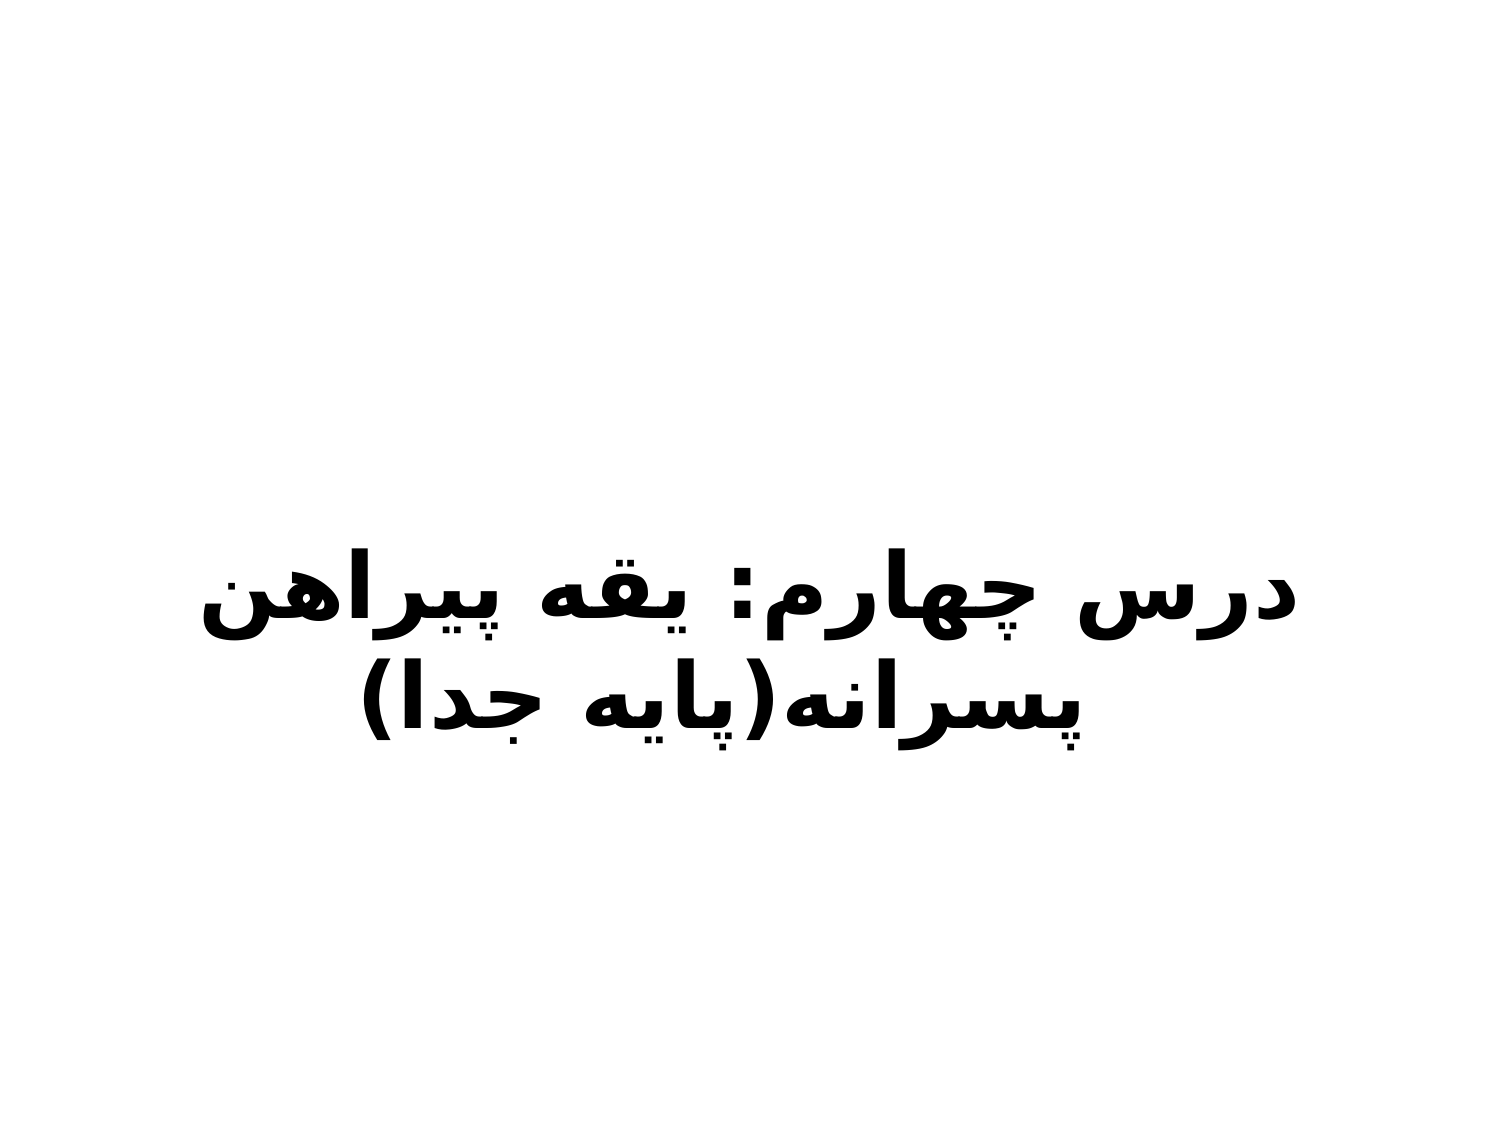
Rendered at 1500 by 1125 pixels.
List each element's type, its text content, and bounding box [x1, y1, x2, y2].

list درس چهارم: یقه پیراهن پسرانه(پایه جدا) [75, 262, 1425, 1005]
